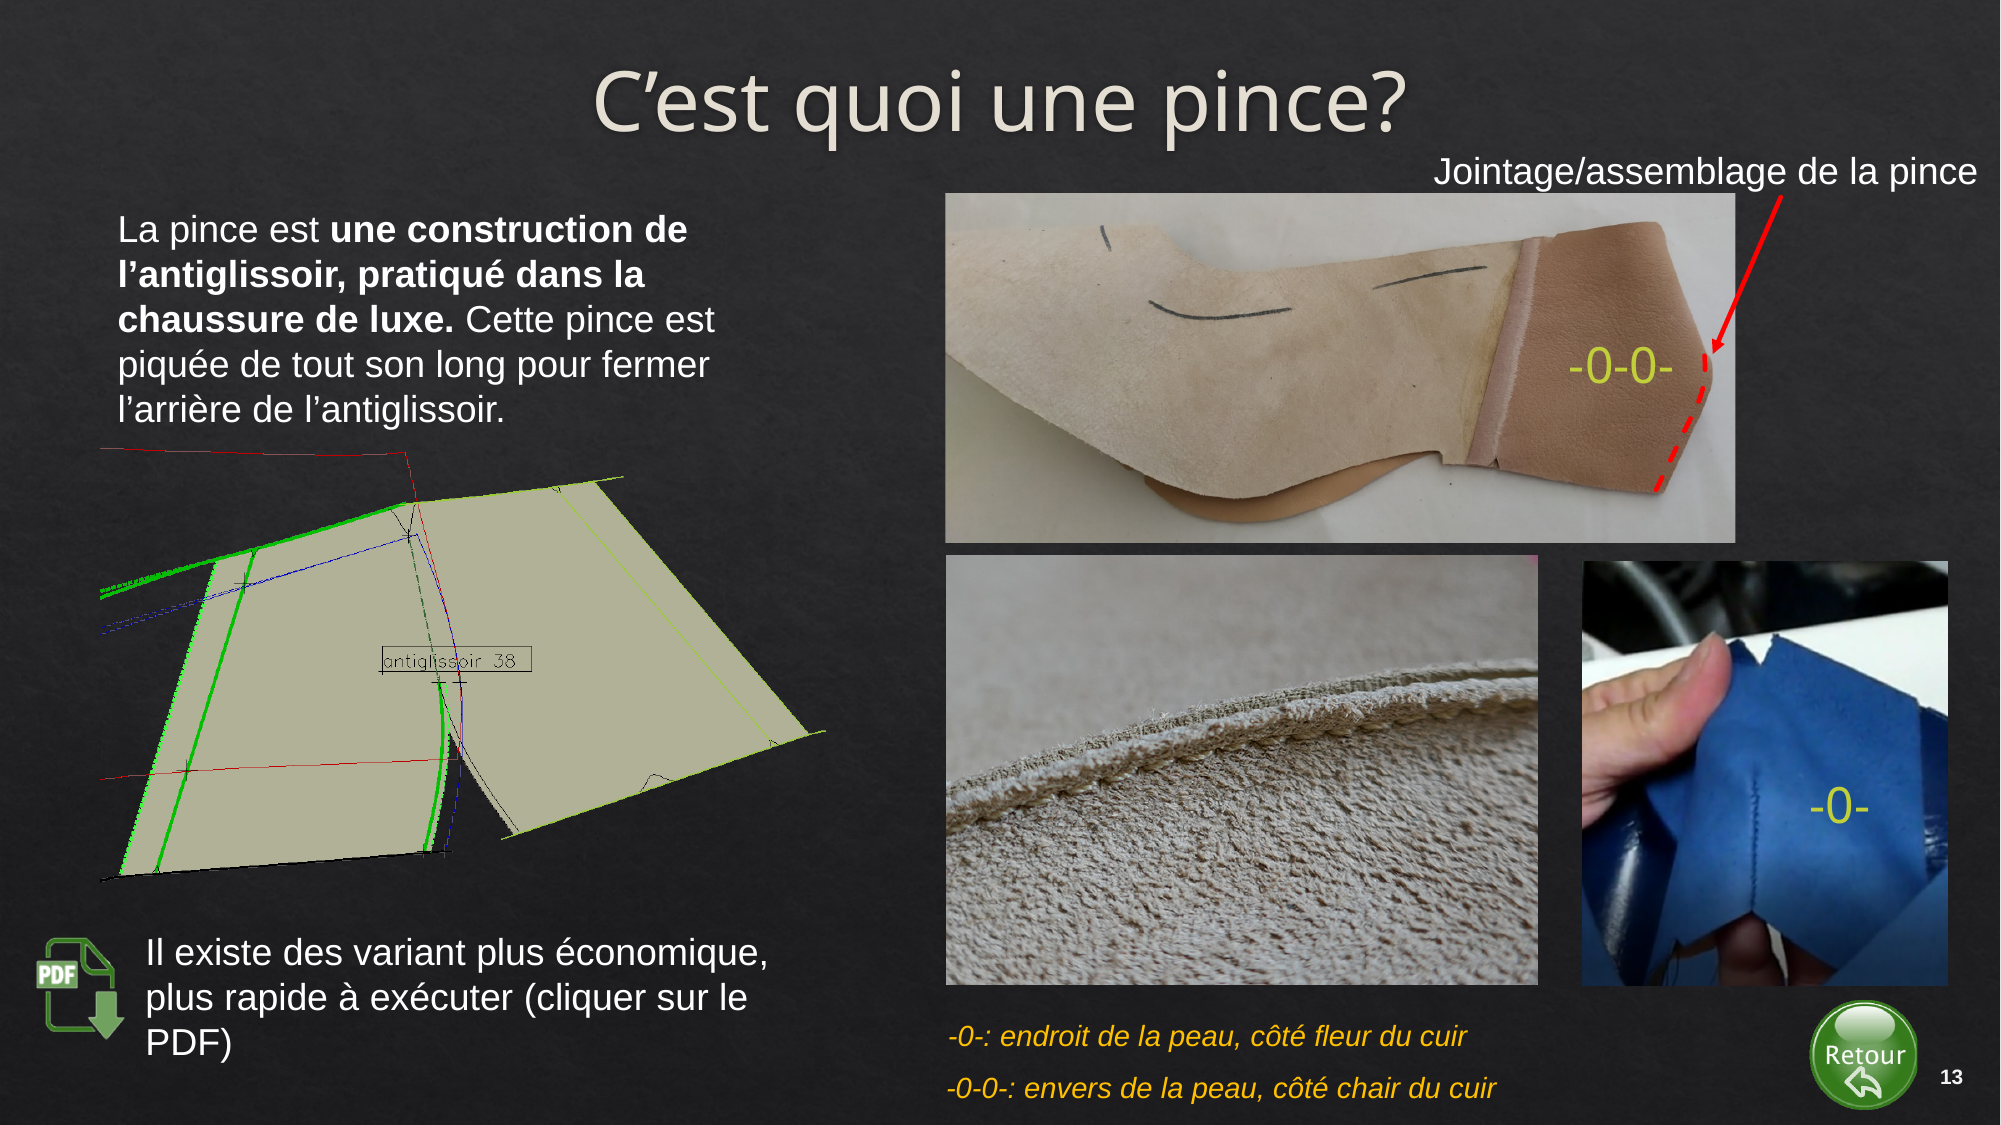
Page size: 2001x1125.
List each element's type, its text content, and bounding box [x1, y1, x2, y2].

text_box Il existe des variant plus économique, plus rapide à exécuter (cliquer sur le PDF) [130, 920, 788, 1116]
text_box La pince est une construction de l’antiglissoir, pratiqué dans la chaussure de luxe. Cette pince est piquée de tout son long pour fermer l’arrière de l’antiglissoir. [102, 197, 760, 401]
picture [0, 0, 2001, 1125]
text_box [945, 193, 1736, 543]
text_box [1712, 196, 1781, 355]
text_box Jointage/assemblage de la pince [1418, 139, 2000, 200]
text_box -0-0-: envers de la peau, côté chair du cuir [931, 1062, 1605, 1112]
slide_number 13 [1926, 1046, 1979, 1107]
text_box -0-: endroit de la peau, côté fleur du cuir [933, 1009, 1607, 1060]
title C’est quoi une pince? [150, 18, 1850, 178]
